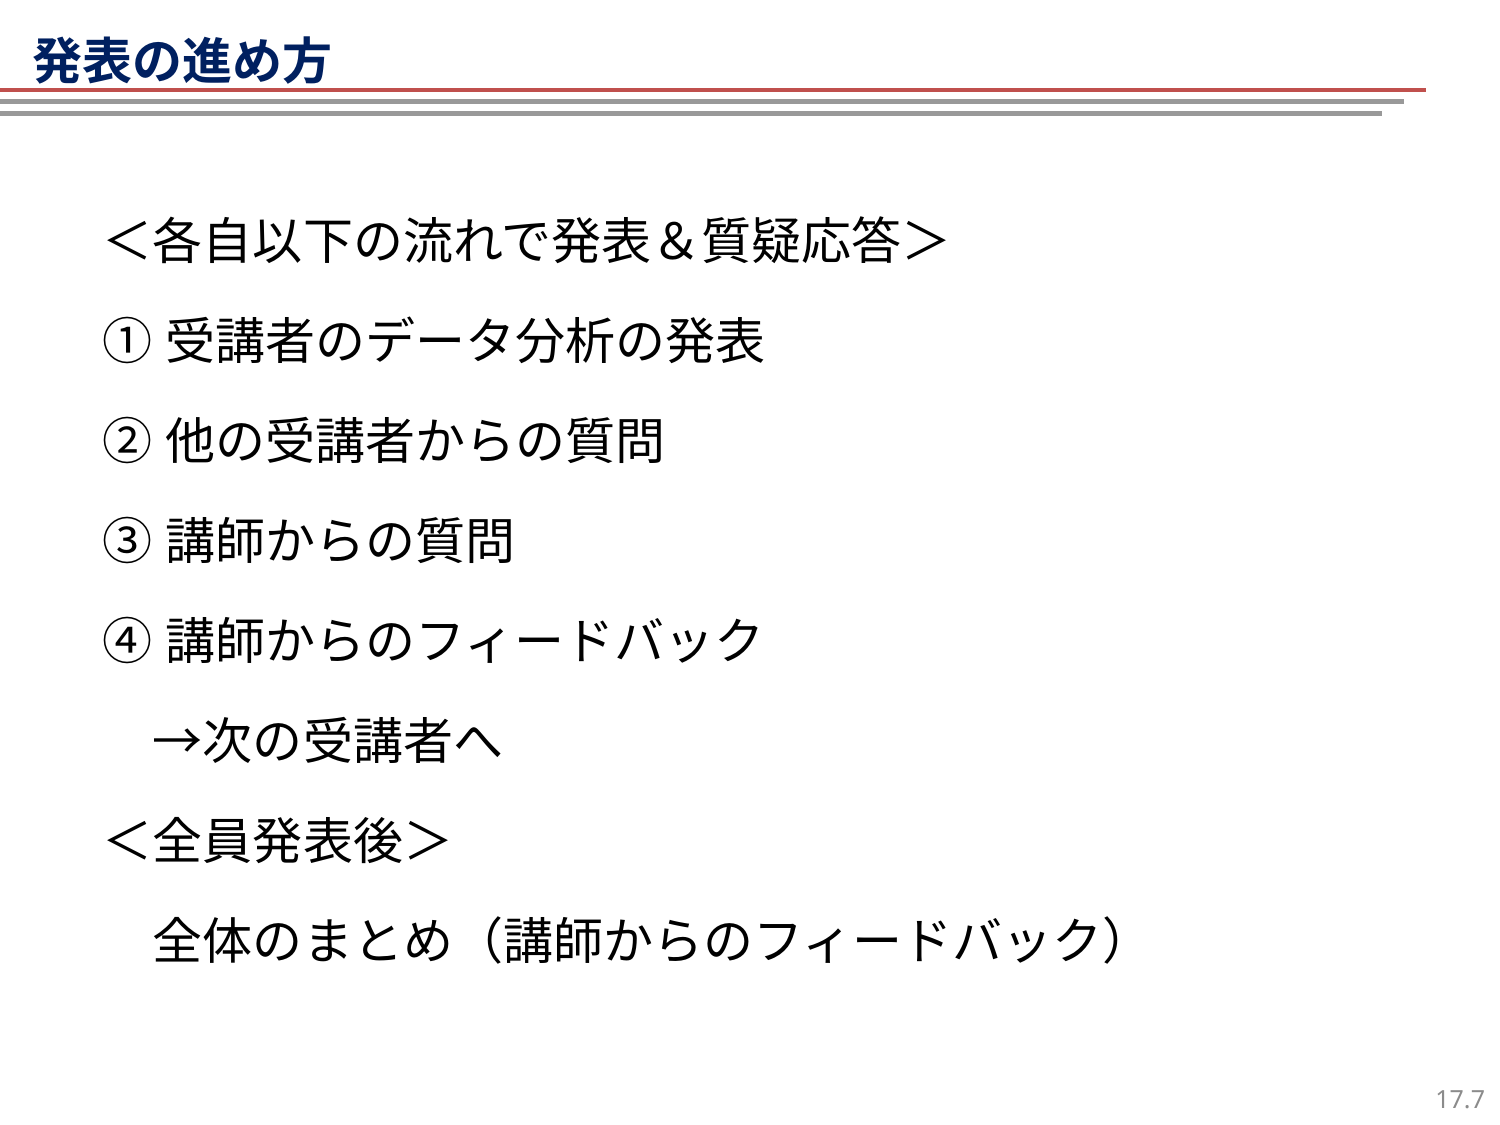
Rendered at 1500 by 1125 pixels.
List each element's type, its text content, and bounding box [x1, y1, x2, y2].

list ＜各自以下の流れで発表＆質疑応答＞ ①受講者のデータ分析の発表 ②他の受講者からの質問 ③講師からの質問 ④講師からのフィードバック →次の受講者へ ＜全員発表後＞ 全体のまとめ（講師からのフィードバック） [87, 171, 1353, 1008]
text_box 発表の進め方 [17, 21, 1459, 151]
slide_number 6 [1381, 1065, 1500, 1125]
